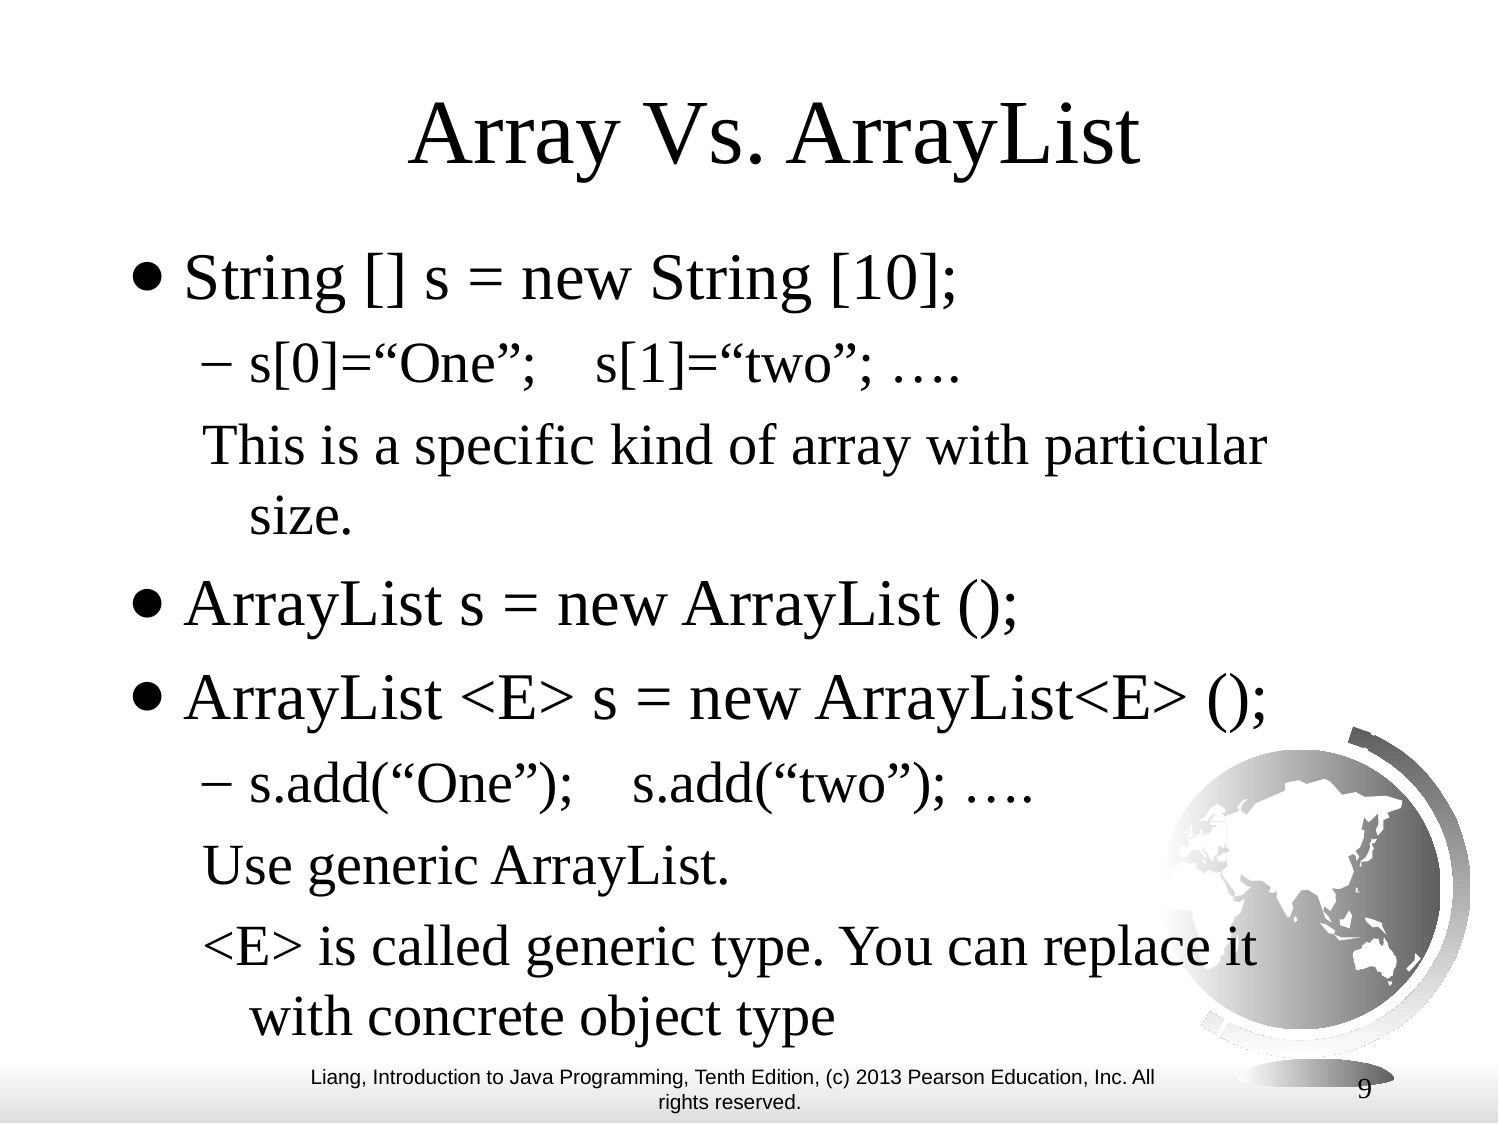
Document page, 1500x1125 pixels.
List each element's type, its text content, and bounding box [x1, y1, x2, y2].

title Array Vs. ArrayList [137, 33, 1413, 221]
list String [] s = new String [10]; s[0]=“One”; s[1]=“two”; …. This is a specific kind of array with particular size. ArrayList s = new ArrayList (); ArrayList <E> s = new ArrayList<E> (); s.add(“One”); s.add(“two”); …. Use generic ArrayList. <E> is called generic type. You can replace it with concrete object type [112, 224, 1388, 900]
text_box 9 [1074, 1049, 1388, 1125]
